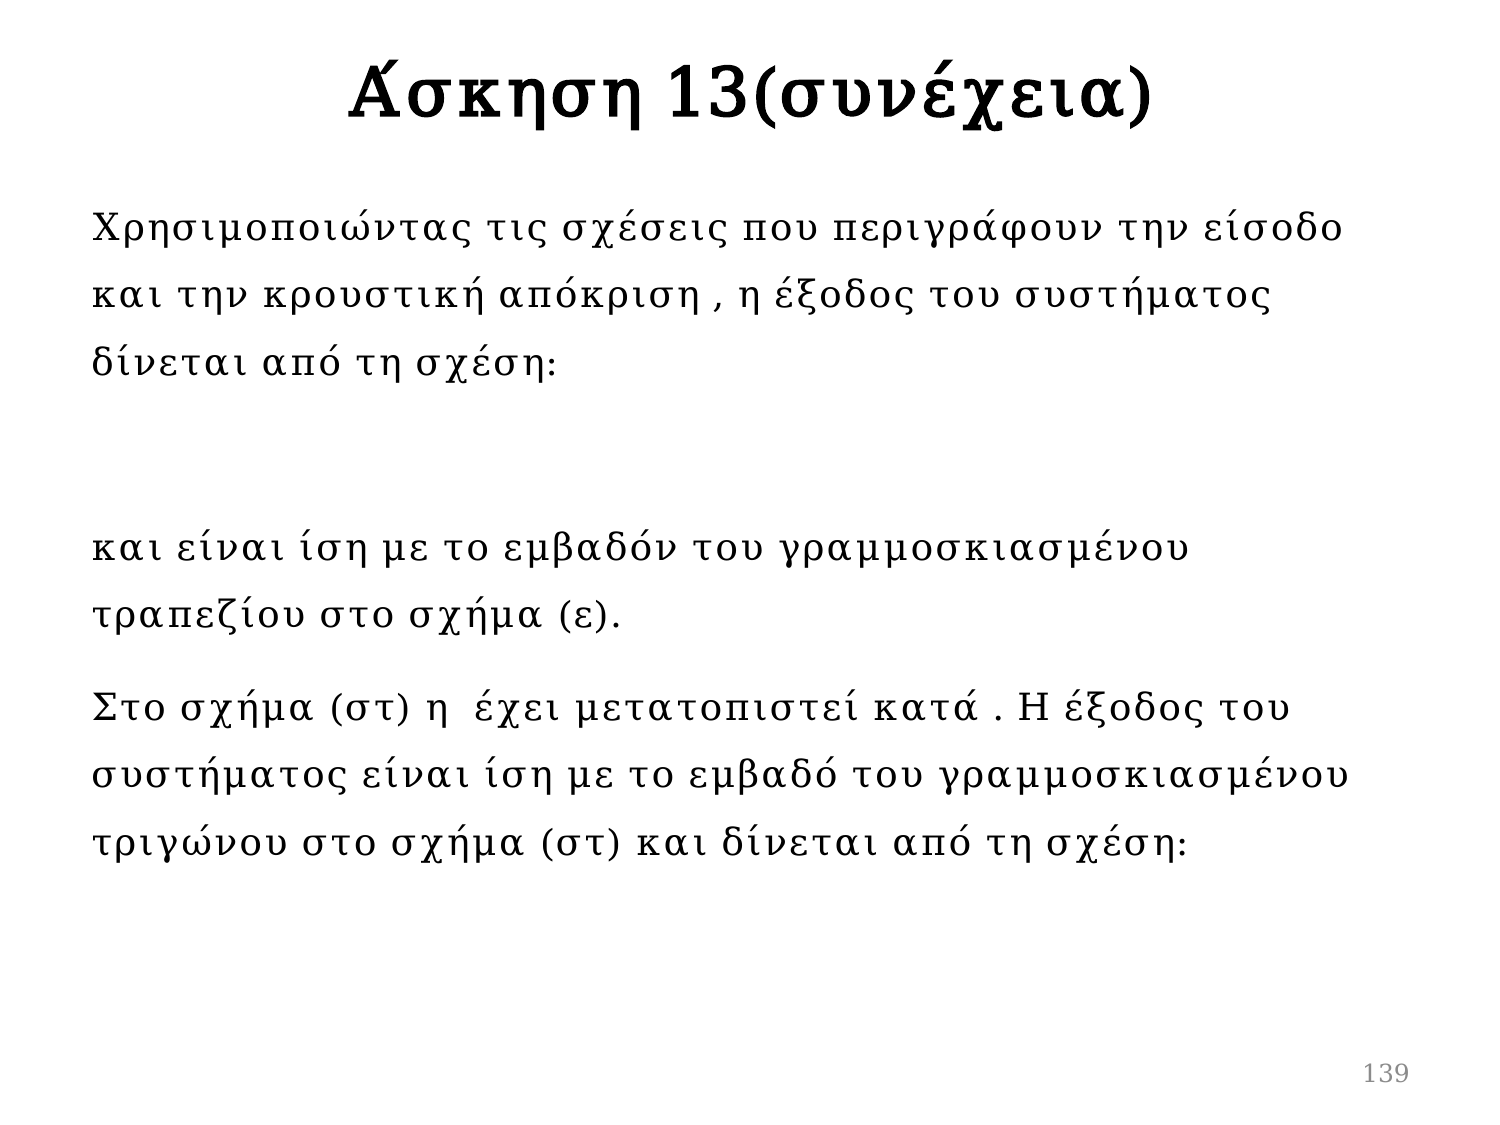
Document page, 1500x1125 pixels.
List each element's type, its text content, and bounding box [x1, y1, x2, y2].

slide_number 139 [1222, 1042, 1425, 1103]
title Άσκηση 13(συνέχεια) [75, 19, 1425, 159]
